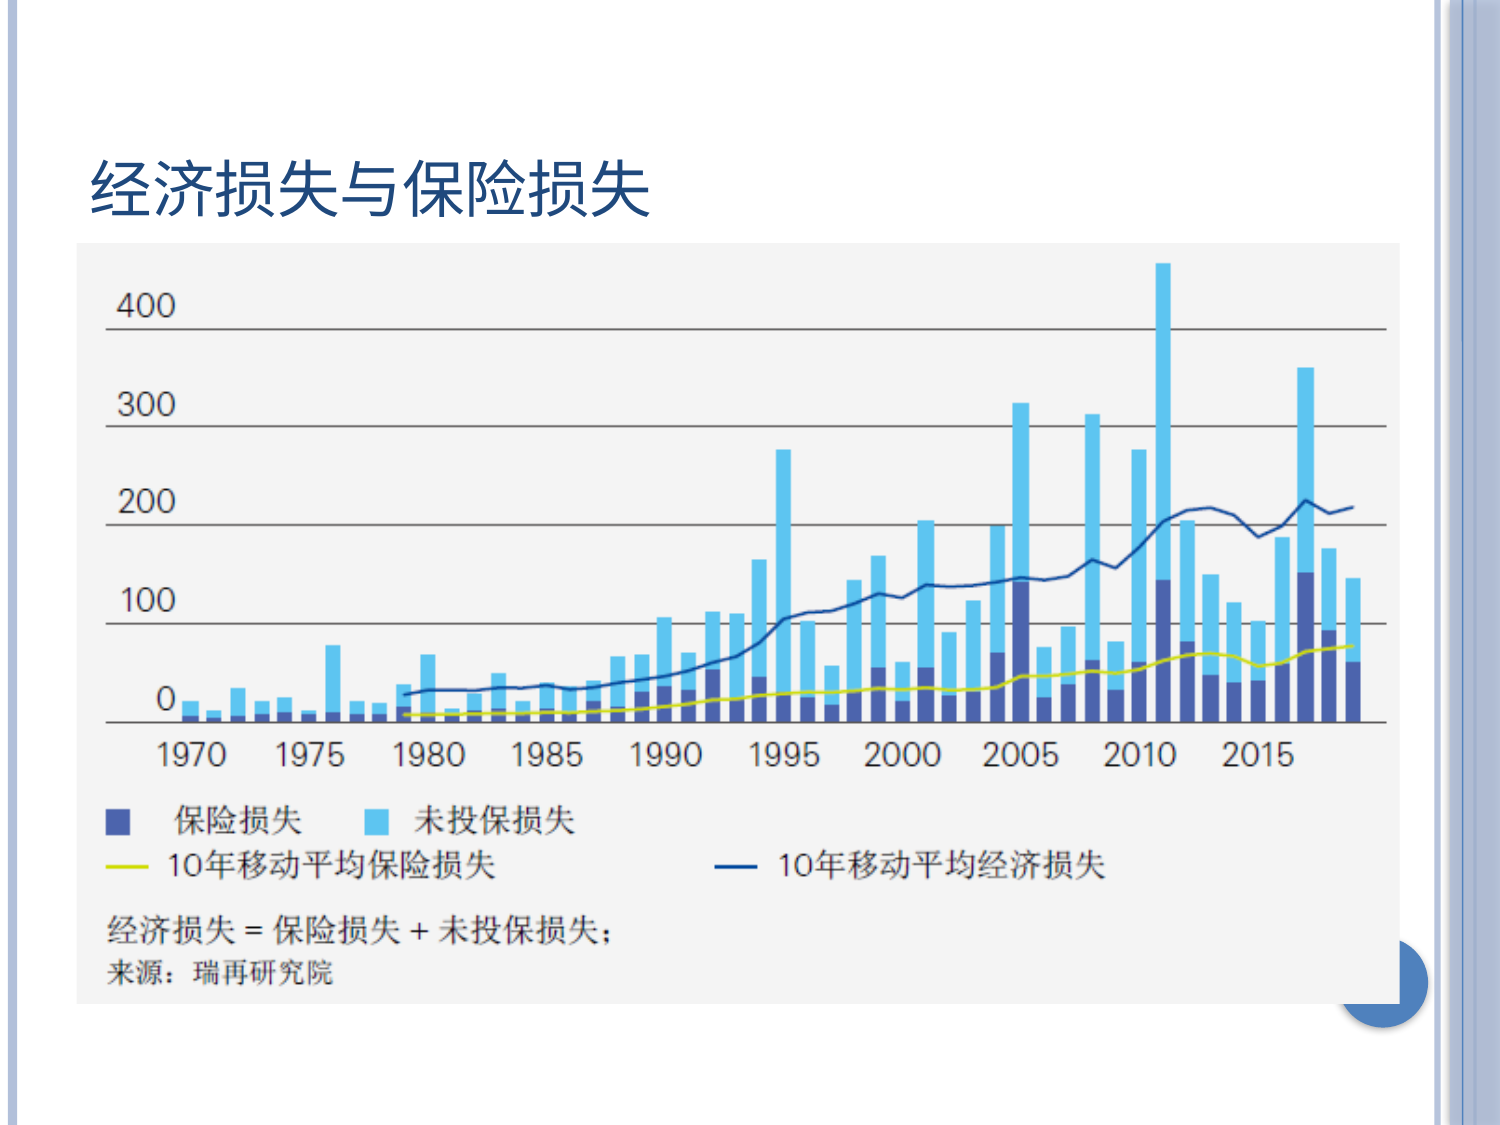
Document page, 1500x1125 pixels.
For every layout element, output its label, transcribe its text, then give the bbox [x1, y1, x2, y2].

title 经济损失与保险损失 [75, 45, 1300, 233]
picture [76, 242, 1401, 1004]
